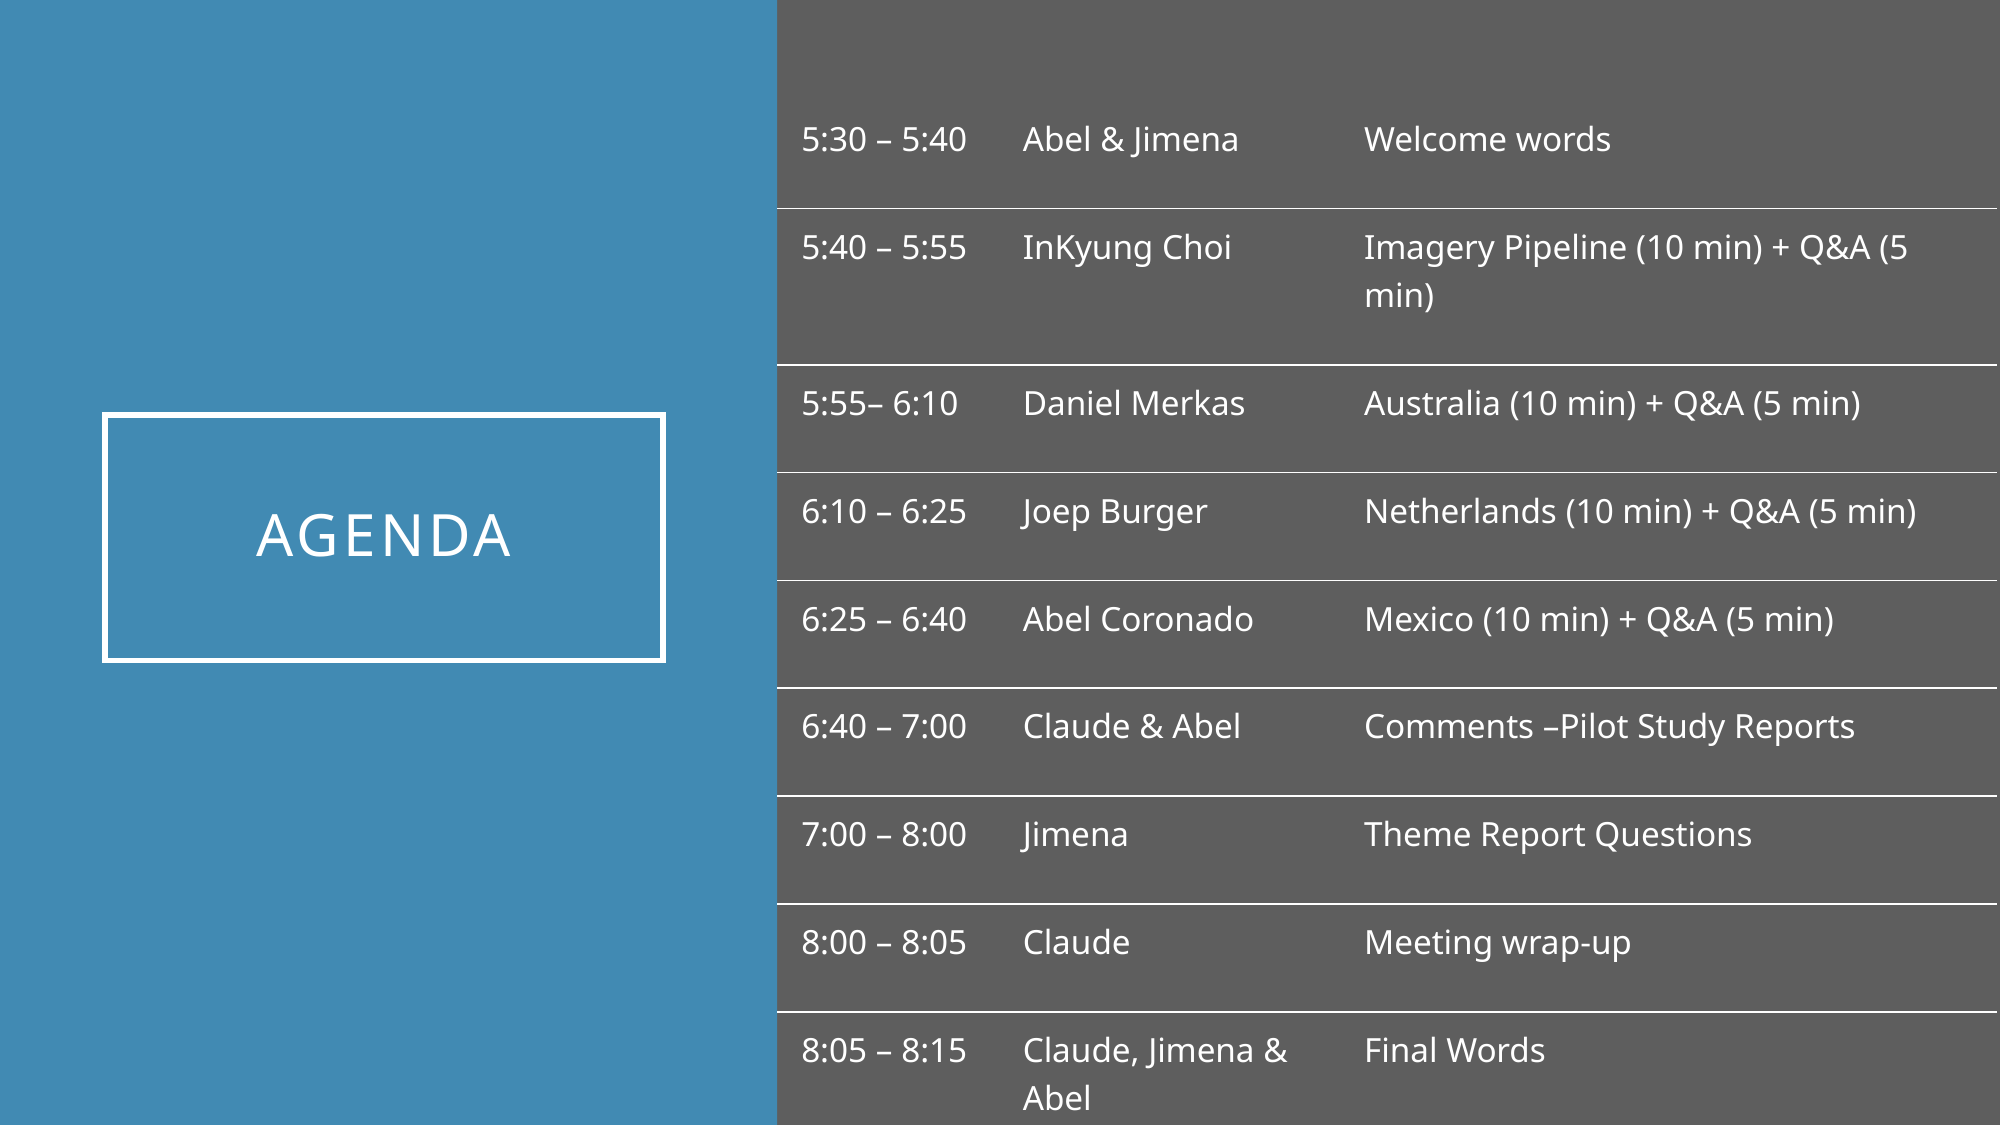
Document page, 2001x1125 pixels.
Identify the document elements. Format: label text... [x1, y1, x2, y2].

table_cell 8:05 – 8:15 [777, 1013, 999, 1125]
table_cell Joep Burger [999, 473, 1340, 580]
table_header Welcome words [1340, 101, 1997, 208]
text_box [0, 0, 778, 1125]
table_cell Claude, Jimena & Abel [999, 1013, 1340, 1125]
table_cell Claude [999, 905, 1340, 1011]
table_cell 8:00 – 8:05 [777, 905, 999, 1011]
table_cell 7:00 – 8:00 [777, 797, 999, 903]
table_cell Claude & Abel [999, 689, 1340, 795]
table_cell Imagery Pipeline (10 min) + Q&A (5 min) [1340, 209, 1997, 364]
text_box [779, 0, 2000, 1125]
table_cell 6:40 – 7:00 [777, 689, 999, 795]
table_cell 5:55– 6:10 [777, 366, 999, 472]
table_cell 6:25 – 6:40 [777, 581, 999, 687]
title Agenda [102, 412, 666, 663]
table_cell Final Words [1340, 1013, 1997, 1125]
table_cell 5:40 – 5:55 [777, 209, 999, 364]
table_cell Comments –Pilot Study Reports [1340, 689, 1997, 795]
table_cell Jimena [999, 797, 1340, 903]
table_cell Mexico (10 min) + Q&A (5 min) [1340, 581, 1997, 687]
table_cell InKyung Choi [999, 209, 1340, 364]
table_cell Netherlands (10 min) + Q&A (5 min) [1340, 473, 1997, 580]
table_cell 6:10 – 6:25 [777, 473, 999, 580]
table_cell Australia (10 min) + Q&A (5 min) [1340, 366, 1997, 472]
table_cell Daniel Merkas [999, 366, 1340, 472]
table_cell Abel Coronado [999, 581, 1340, 687]
table_header 5:30 – 5:40 [777, 101, 999, 208]
table_cell Meeting wrap-up [1340, 905, 1997, 1011]
table_header Abel & Jimena [999, 101, 1340, 208]
table_cell Theme Report Questions [1340, 797, 1997, 903]
